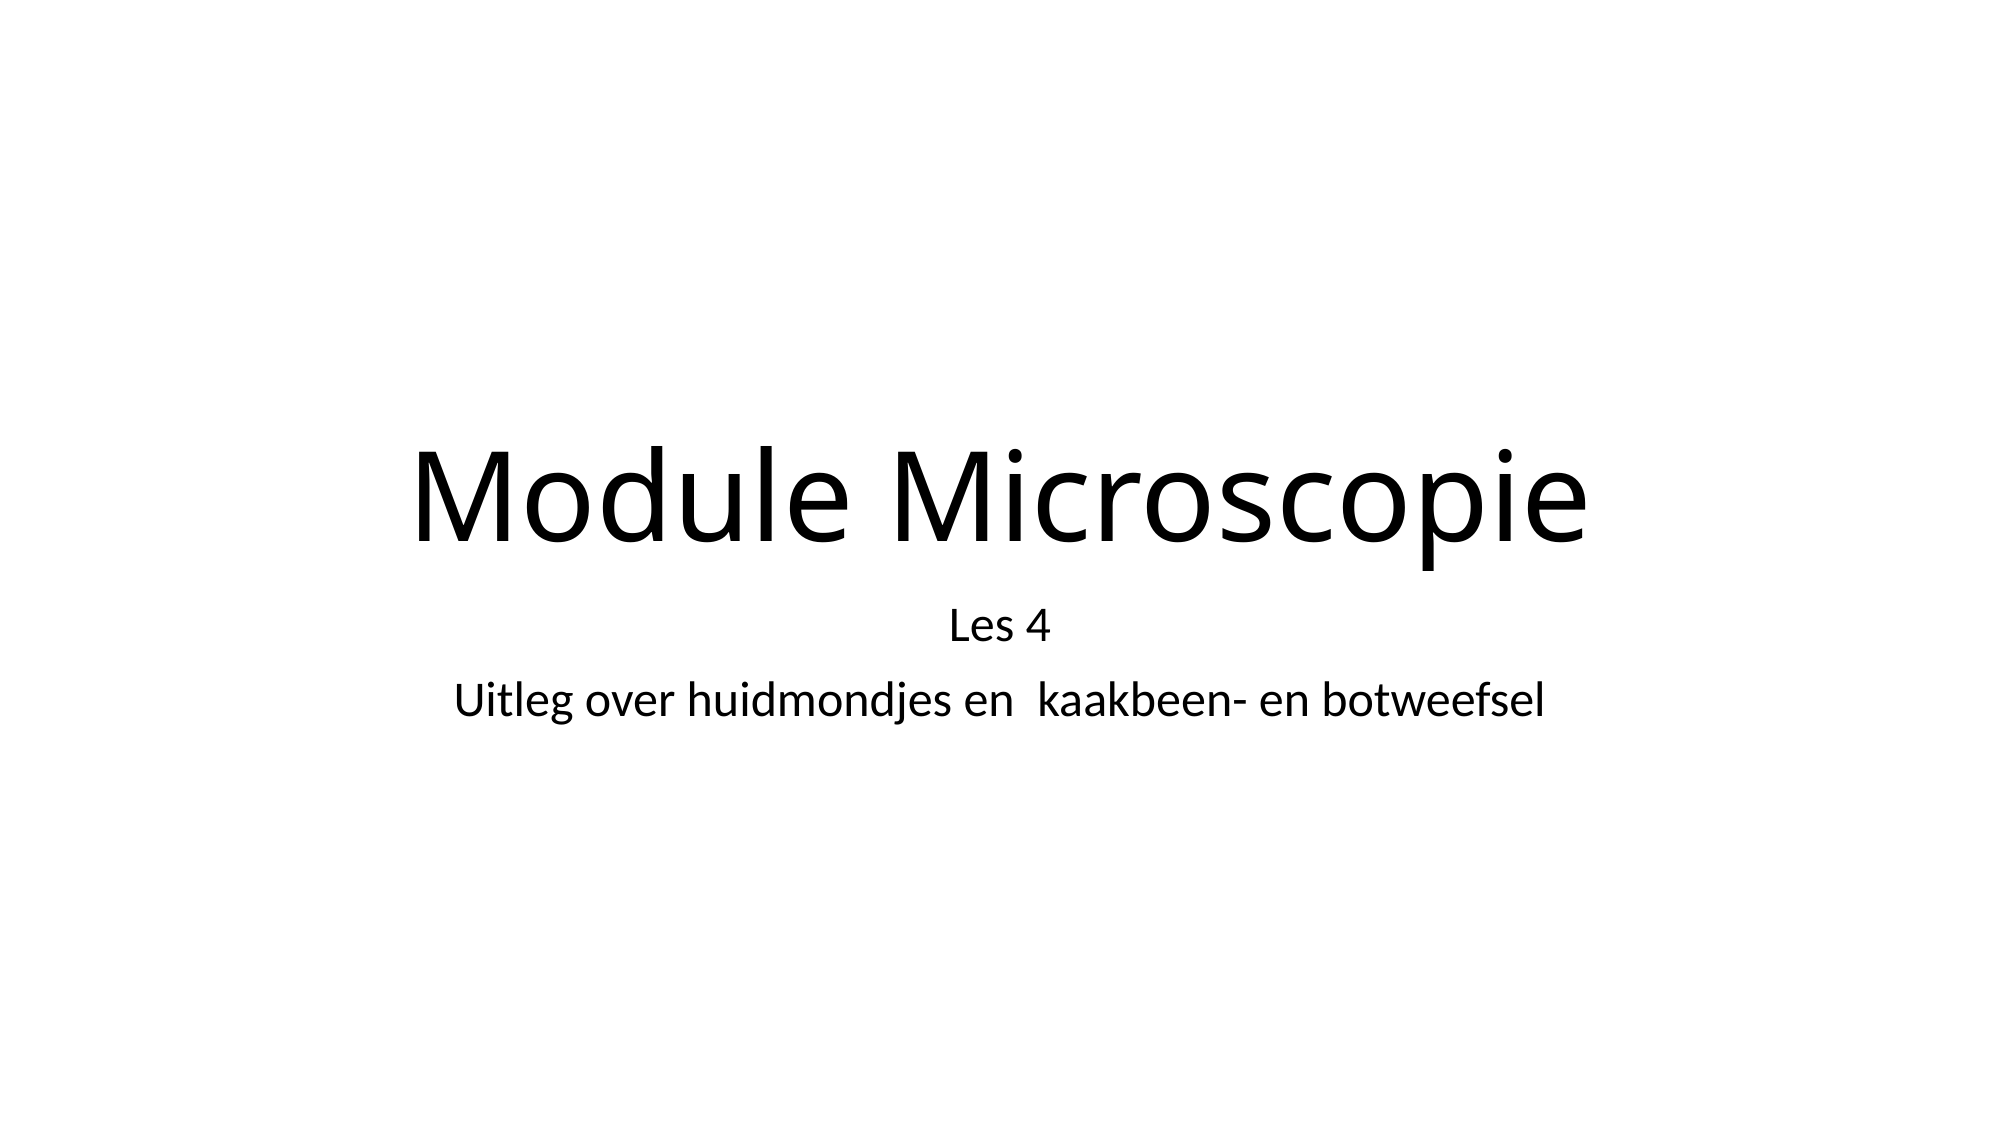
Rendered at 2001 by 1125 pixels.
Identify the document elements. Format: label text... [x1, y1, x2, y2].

subtitle Les 4 Uitleg over huidmondjes en kaakbeen- en botweefsel [249, 590, 1750, 863]
title Module Microscopie [249, 184, 1750, 576]
